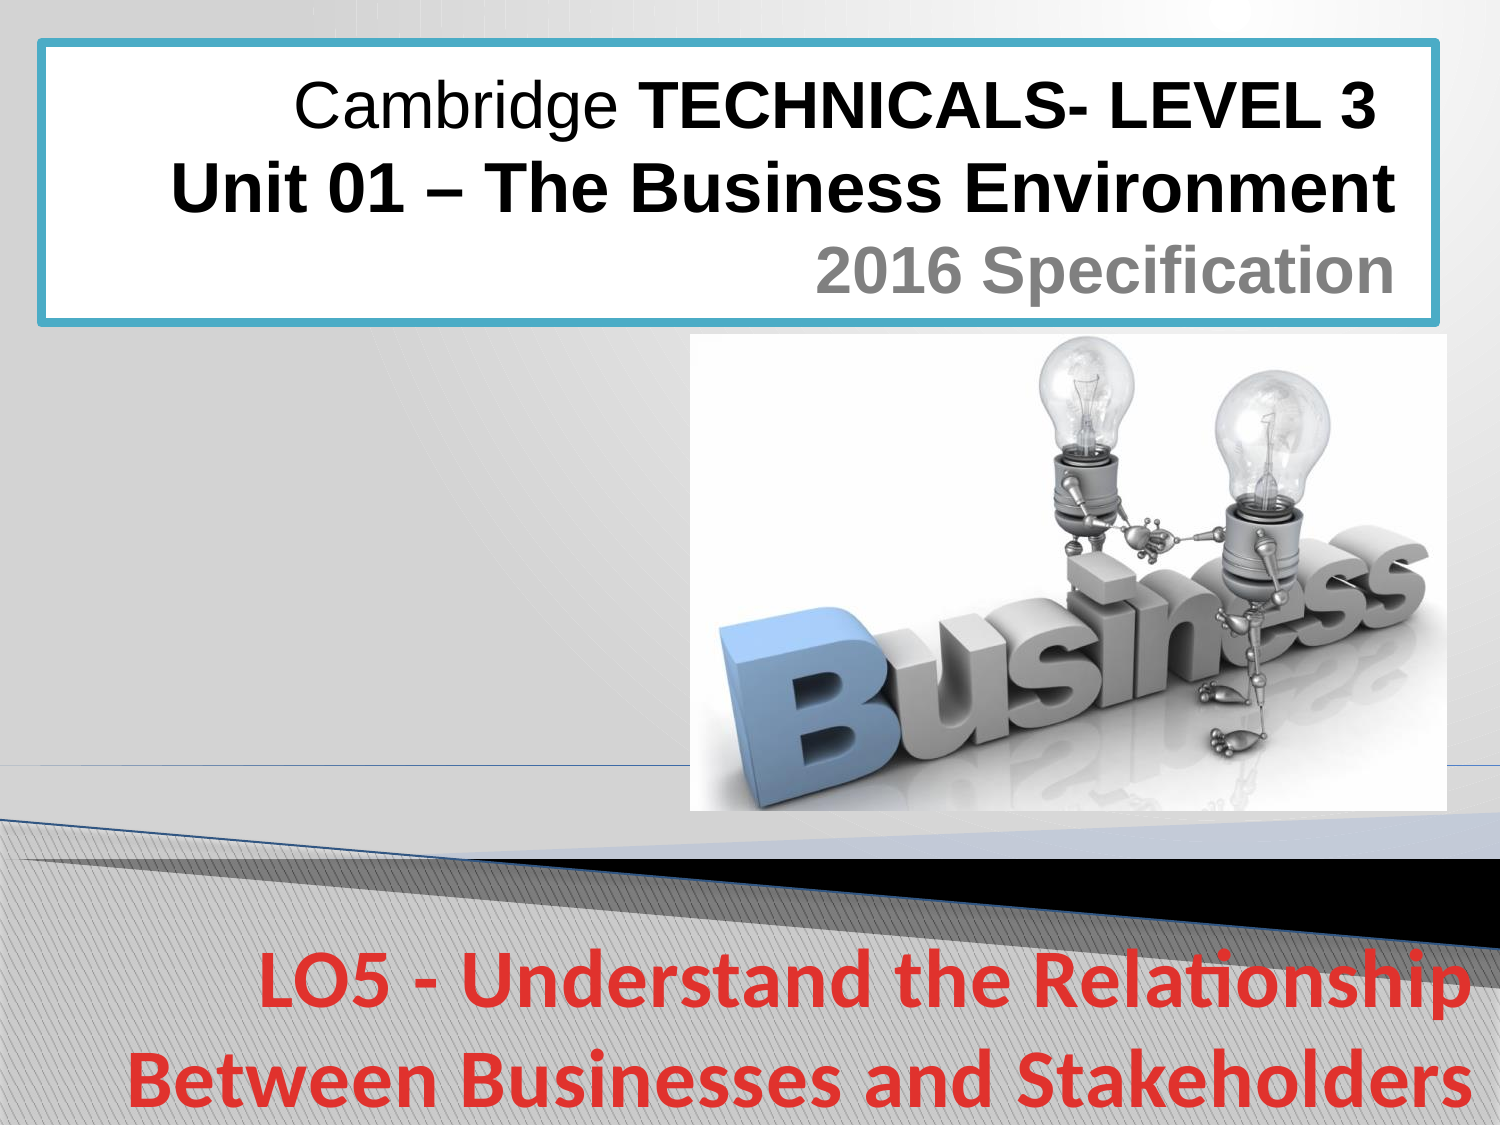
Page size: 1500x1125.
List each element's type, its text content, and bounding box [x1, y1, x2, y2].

picture [690, 334, 1448, 811]
subtitle LO5 - Understand the Relationship Between Businesses and Stakeholders [17, 916, 1495, 1044]
text_box [37, 38, 1440, 327]
text_box Cambridge TECHNICALS- LEVEL 3 Unit 01 – The Business Environment 2016 Specification [53, 54, 1412, 315]
picture [5, 859, 1089, 916]
picture [1495, 951, 1500, 989]
